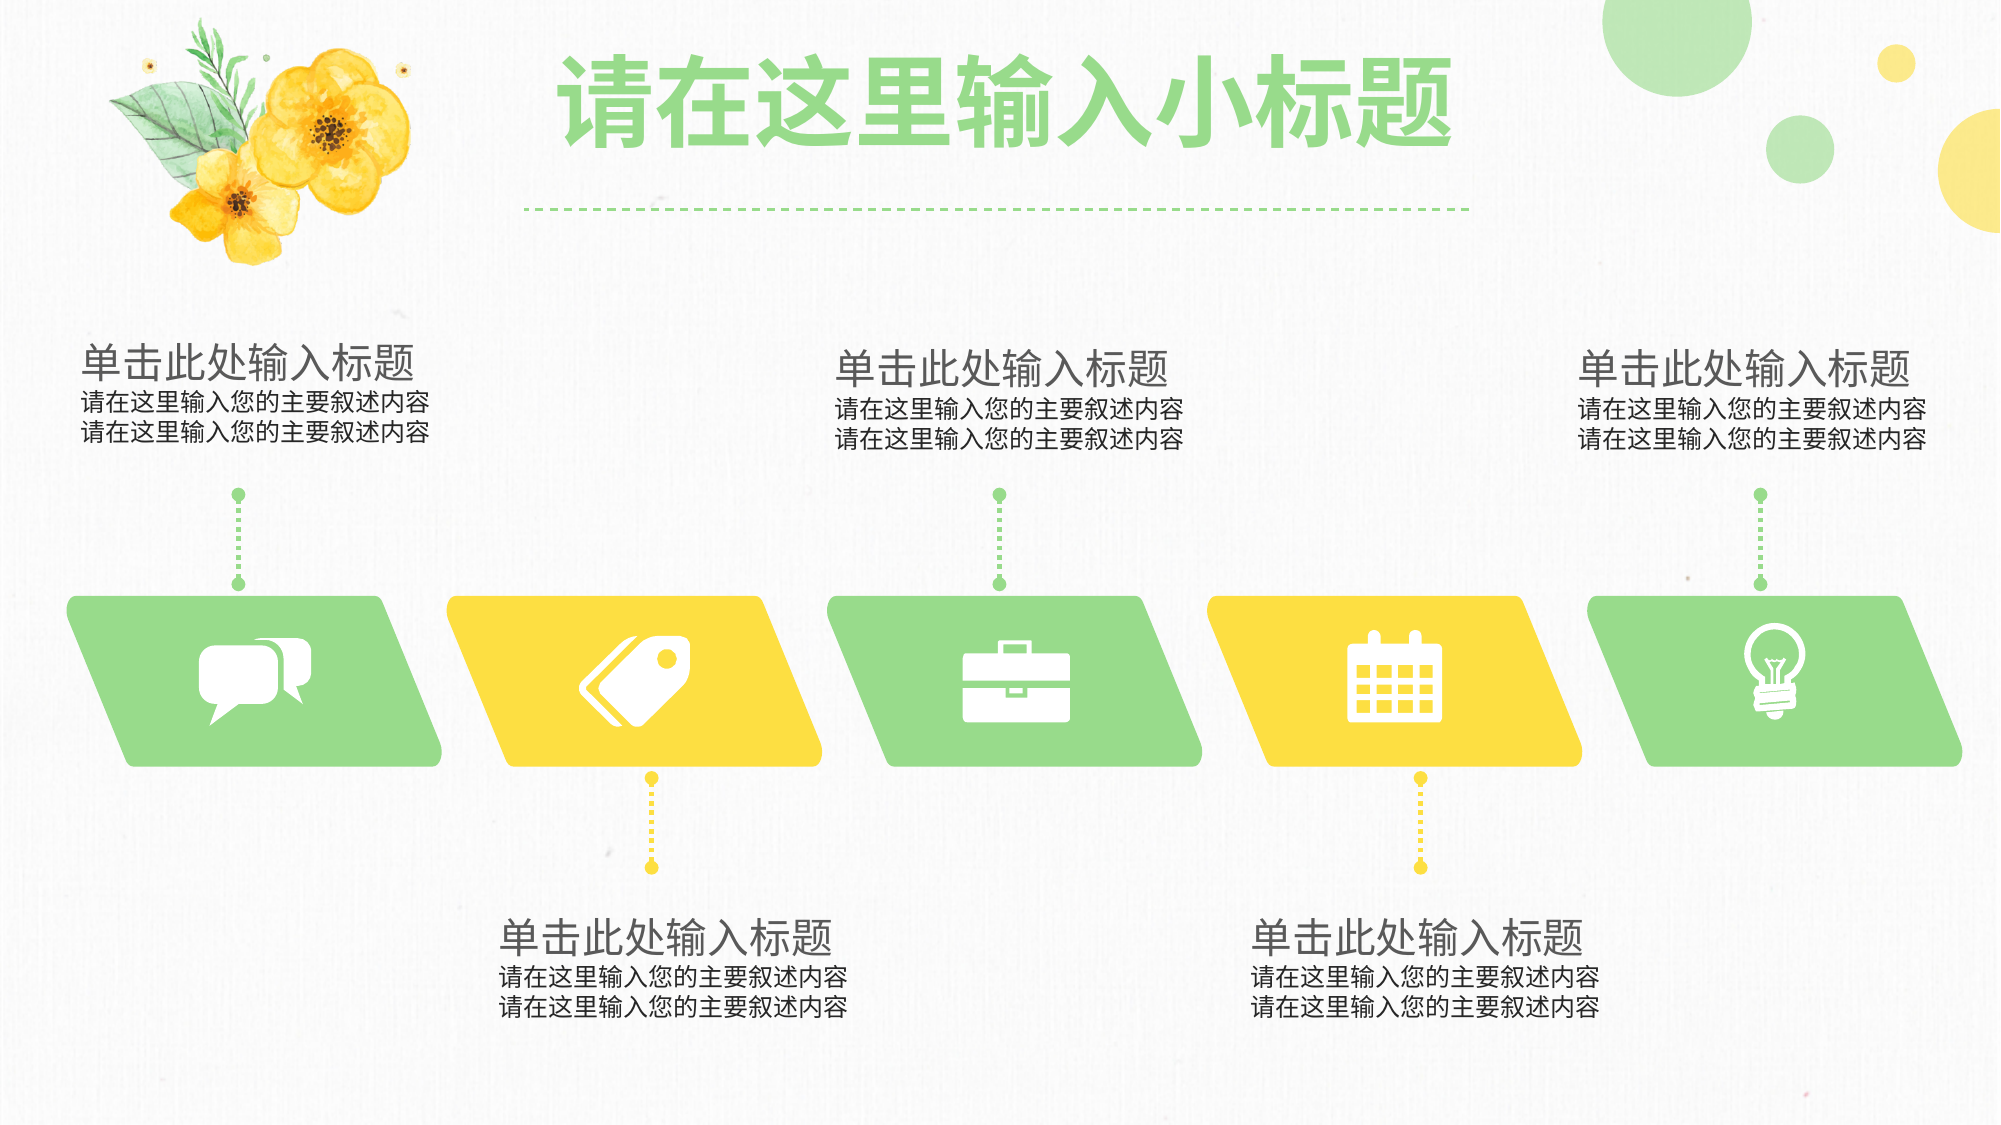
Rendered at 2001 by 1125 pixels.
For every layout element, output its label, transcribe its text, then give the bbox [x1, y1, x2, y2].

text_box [1204, 595, 1584, 767]
text_box [1601, 0, 1753, 98]
text_box [1765, 114, 1836, 185]
text_box [1876, 43, 1917, 84]
picture [0, 0, 2001, 1125]
text_box 单击此处输入标题 请在这里输入您的主要叙述内容 请在这里输入您的主要叙述内容 [1562, 335, 1943, 541]
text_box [824, 595, 1204, 767]
text_box 单击此处输入标题 请在这里输入您的主要叙述内容 请在这里输入您的主要叙述内容 [483, 903, 864, 1109]
text_box 单击此处输入标题 请在这里输入您的主要叙述内容 请在这里输入您的主要叙述内容 [66, 329, 446, 534]
text_box 请在这里输入小标题 [539, 31, 1470, 167]
text_box 单击此处输入标题 请在这里输入您的主要叙述内容 请在这里输入您的主要叙述内容 [820, 335, 1200, 541]
text_box [1936, 107, 2000, 235]
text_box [1584, 595, 1965, 767]
text_box 单击此处输入标题 请在这里输入您的主要叙述内容 请在这里输入您的主要叙述内容 [1235, 903, 1616, 1109]
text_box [64, 595, 445, 767]
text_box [445, 595, 824, 767]
